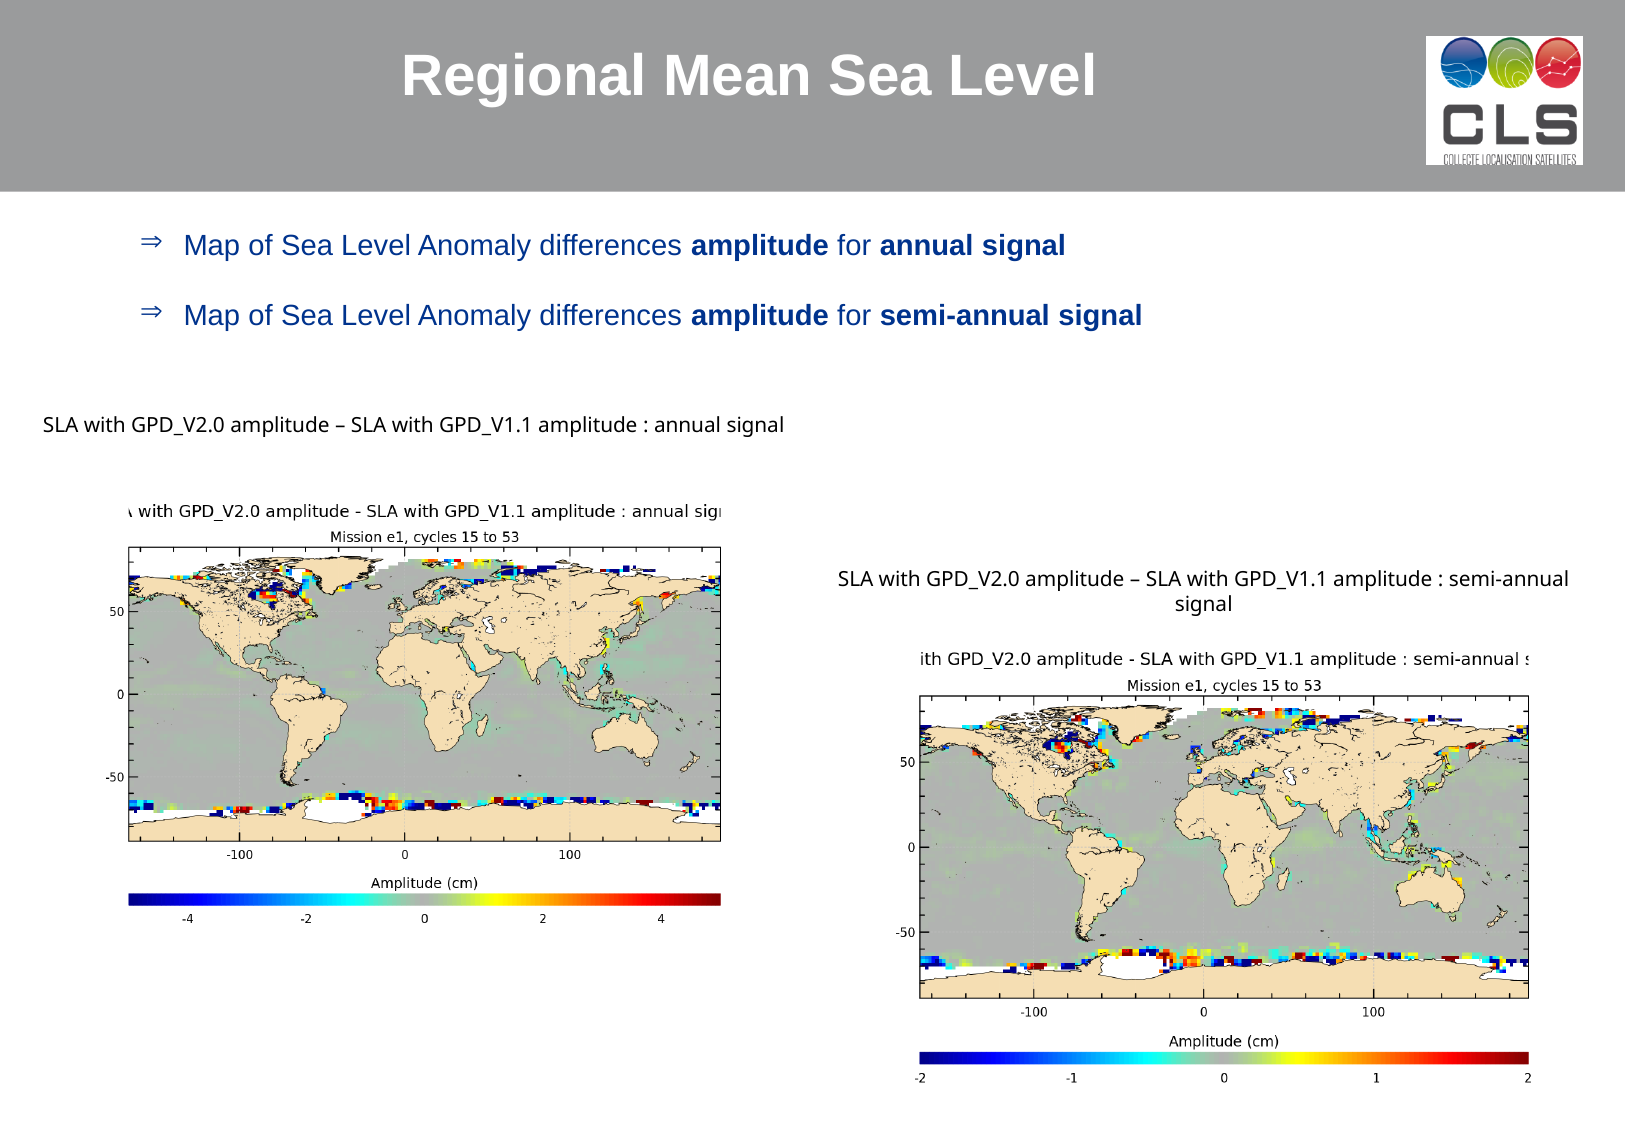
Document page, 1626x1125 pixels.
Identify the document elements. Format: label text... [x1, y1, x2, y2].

picture [56, 483, 755, 948]
text_box SLA with GPD_V2.0 amplitude – SLA with GPD_V1.1 amplitude : annual signal [24, 404, 803, 445]
picture [1426, 36, 1583, 165]
text_box SLA with GPD_V2.0 amplitude – SLA with GPD_V1.1 amplitude : semi-annual signal [815, 558, 1593, 624]
text_box Map of Sea Level Anomaly differences amplitude for annual signal Map of Sea Level Anomaly differences amplitude for semi-annual signal [125, 219, 1515, 339]
text_box Regional Mean Sea Level [386, 40, 1162, 119]
picture [845, 630, 1564, 1109]
